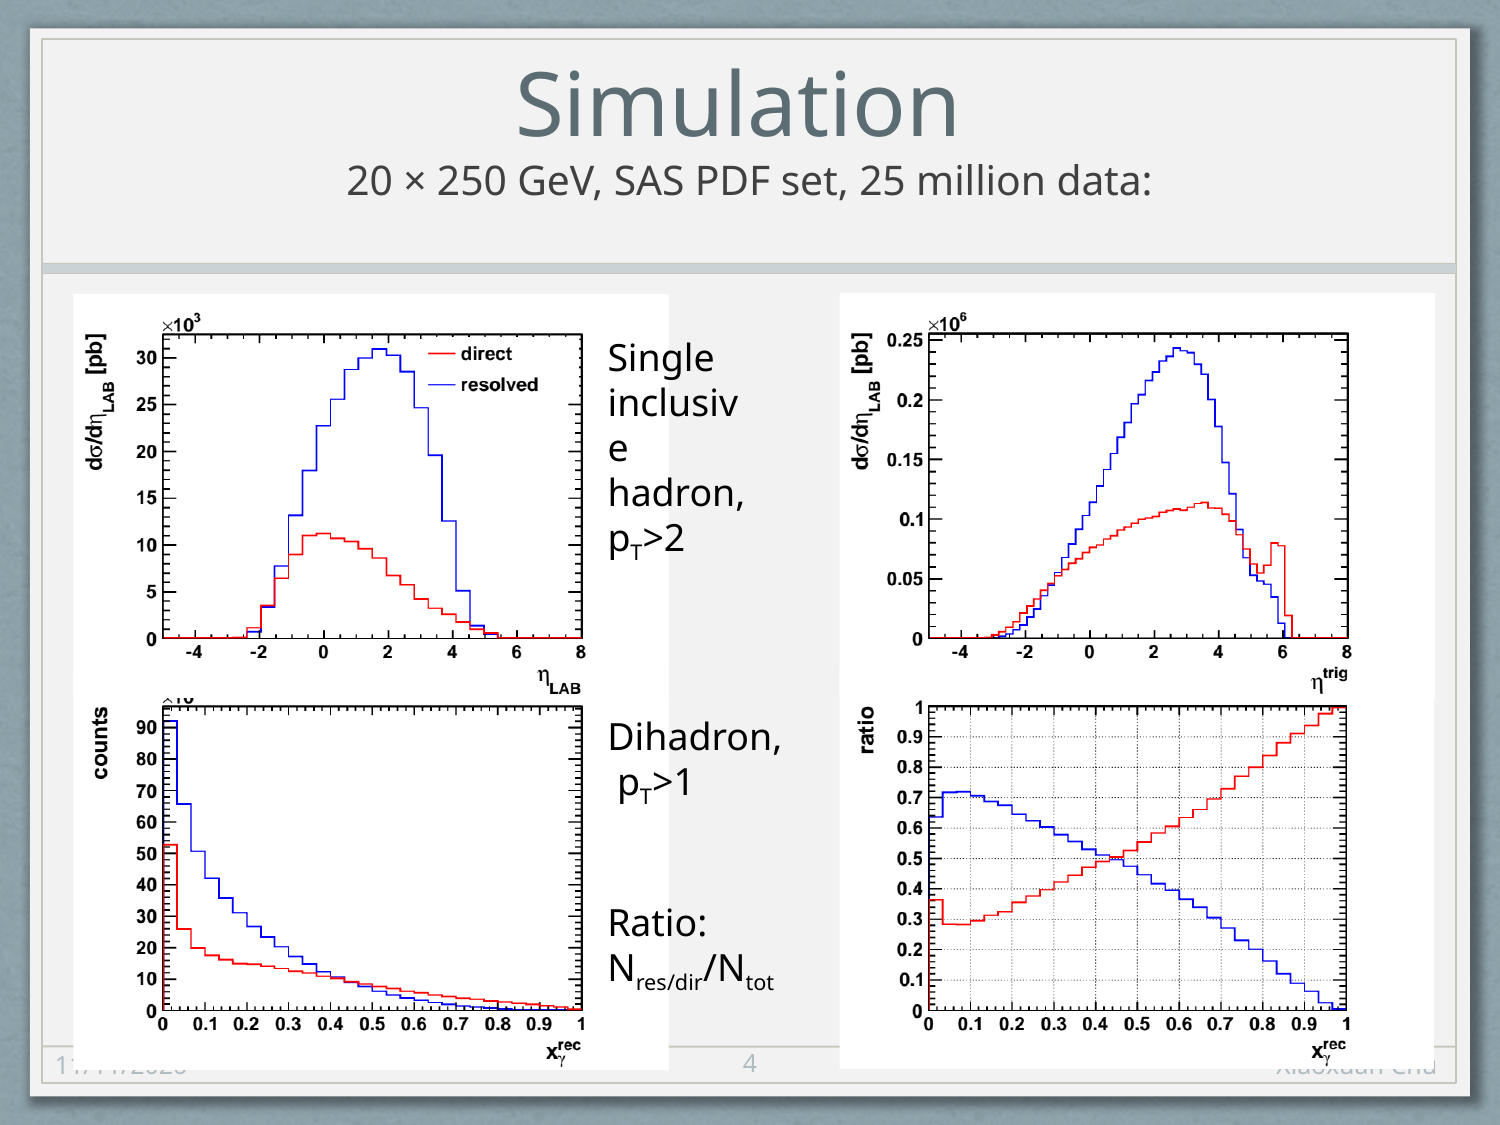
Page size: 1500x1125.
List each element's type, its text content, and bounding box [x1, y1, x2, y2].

slide_number 4 [687, 1042, 813, 1088]
text_box Dihadron, pT>1 Ratio: Nres/dir/Ntot [683, 705, 831, 1003]
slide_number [39, 1045, 390, 1088]
title Simulation 20 × 250 GeV, SAS PDF set, 25 million data: [147, 40, 1353, 260]
footer Xiaoxuan Chu [977, 1045, 1453, 1088]
picture [838, 293, 1436, 1070]
text_box Single inclusive hadron, pT>2 [683, 326, 767, 573]
picture [72, 293, 670, 1070]
text_box [185, 233, 767, 295]
